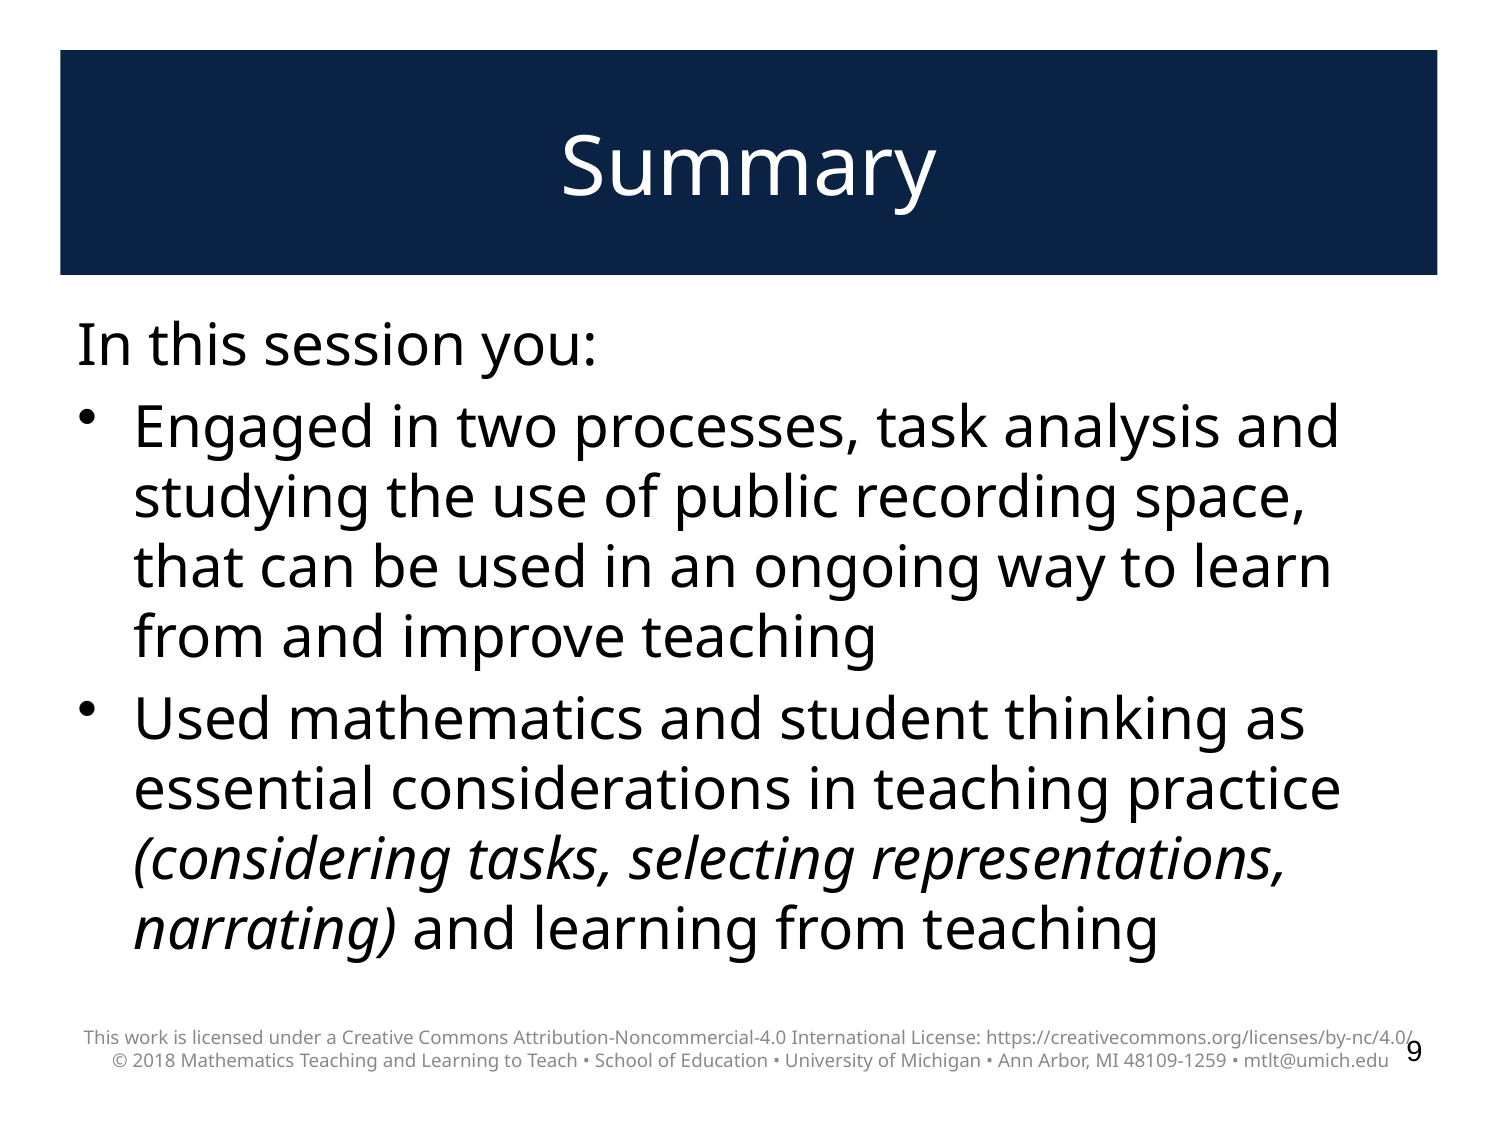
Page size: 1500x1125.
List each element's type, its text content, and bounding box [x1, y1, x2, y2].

title Summary [60, 50, 1438, 275]
list In this session you: Engaged in two processes, task analysis and studying the use of public recording space, that can be used in an ongoing way to learn from and improve teaching Used mathematics and student thinking as essential considerations in teaching practice (considering tasks, selecting representations, narrating) and learning from teaching [62, 299, 1438, 1005]
footer This work is licensed under a Creative Commons Attribution-Noncommercial-4.0 International License: https://creativecommons.org/licenses/by-nc/4.0/ © 2018 Mathematics Teaching and Learning to Teach • School of Education • University of Michigan • Ann Arbor, MI 48109-1259 • mtlt@umich.edu [62, 1009, 1438, 1088]
